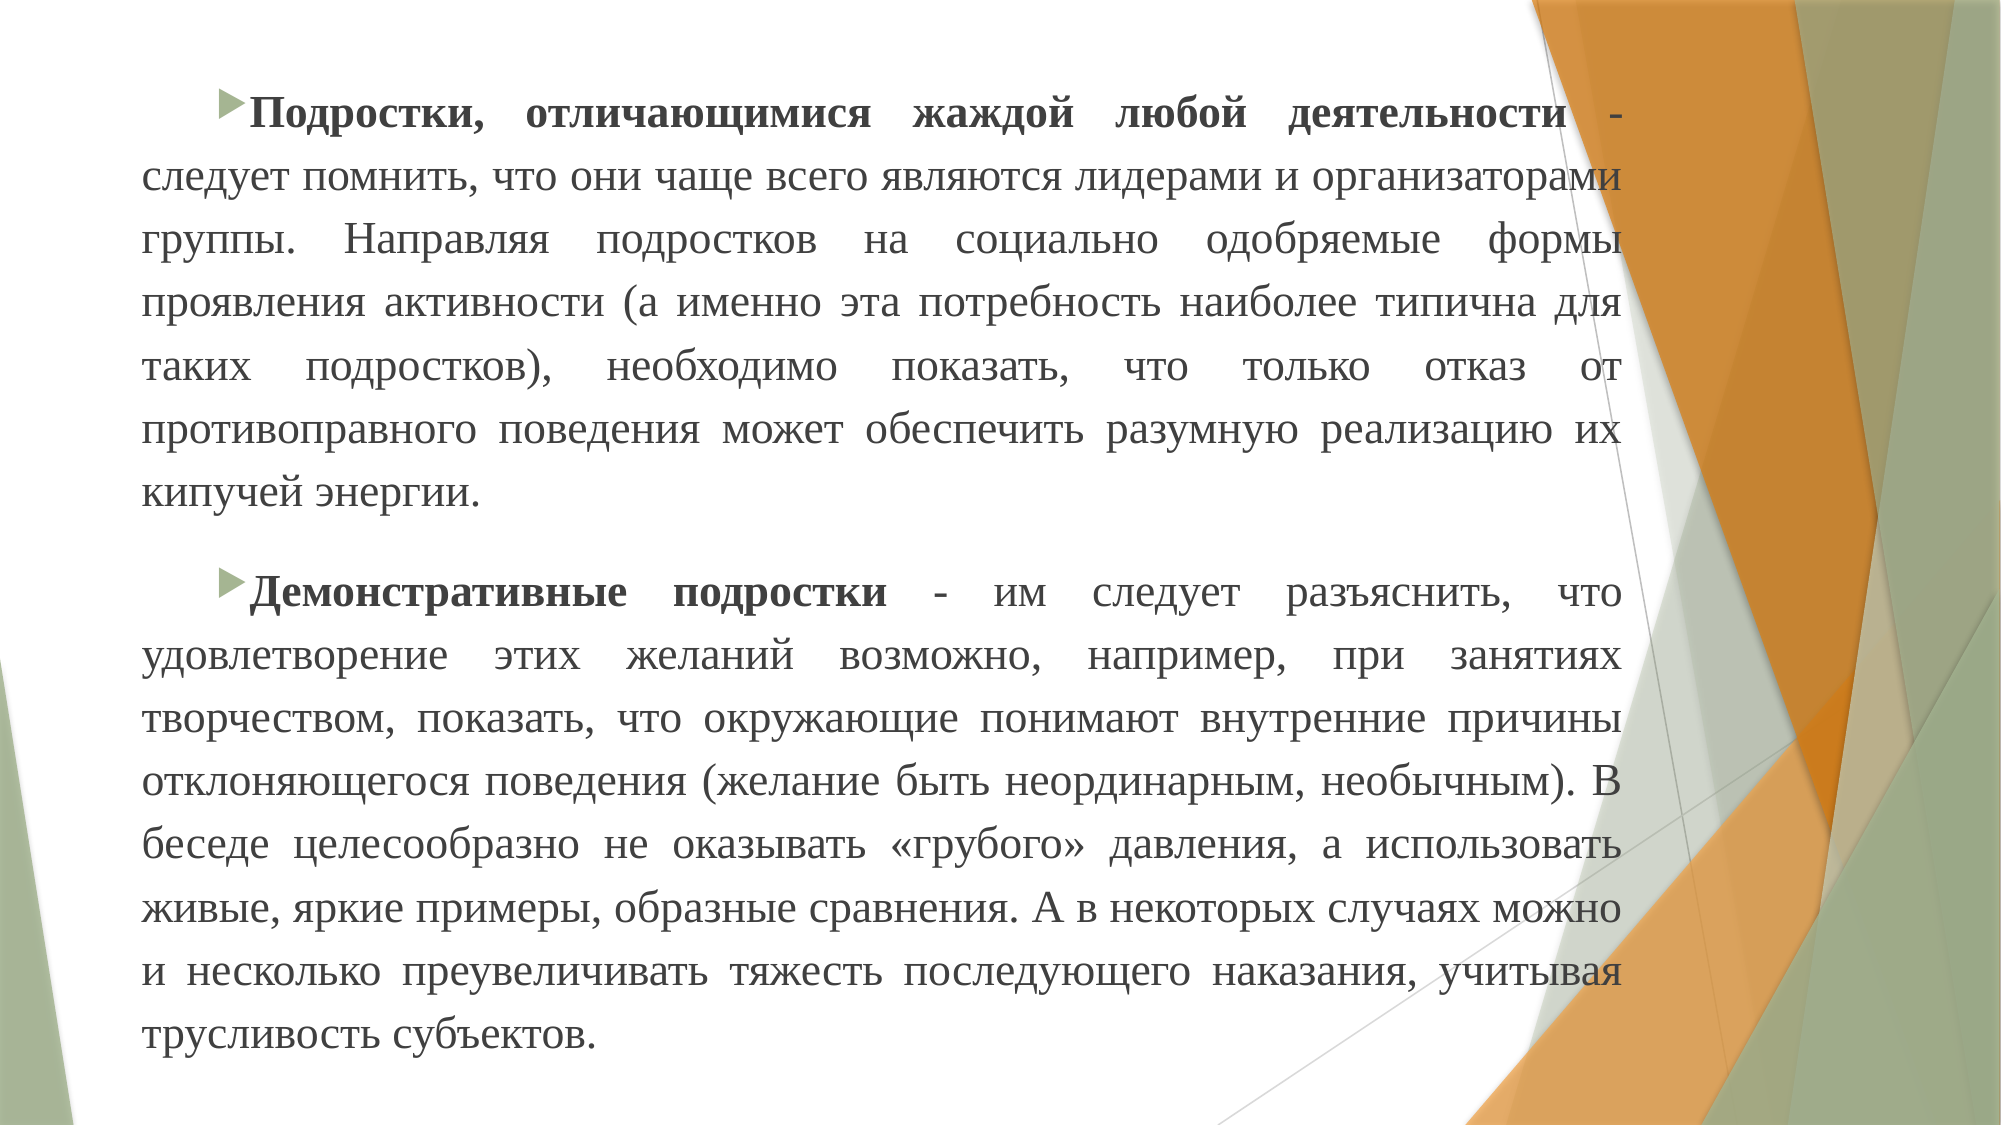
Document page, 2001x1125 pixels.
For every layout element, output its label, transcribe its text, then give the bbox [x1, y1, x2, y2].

list Подростки, отличающимися жаждой любой деятельности - следует помнить, что они чаще всего являются лидерами и организаторами группы. Направляя подростков на социально одобряемые формы проявления активности (а именно эта потребность наиболее типична для таких подростков), необходимо показать, что только отказ от противоправного поведения может обеспечить разумную реализацию их кипучей энергии. Демонстративные подростки - им следует разъяснить, что удовлетворение этих желаний возможно, например, при занятиях творчеством, показать, что окружающие понимают внутренние причины отклоняющегося поведения (желание быть неординарным, необычным). В беседе целесообразно не оказывать «грубого» давления, а использовать живые, яркие примеры, образные сравнения. А в некоторых случаях можно и несколько преувеличивать тяжесть последующего наказания, учитывая трусливость субъектов. [70, 65, 1639, 1125]
